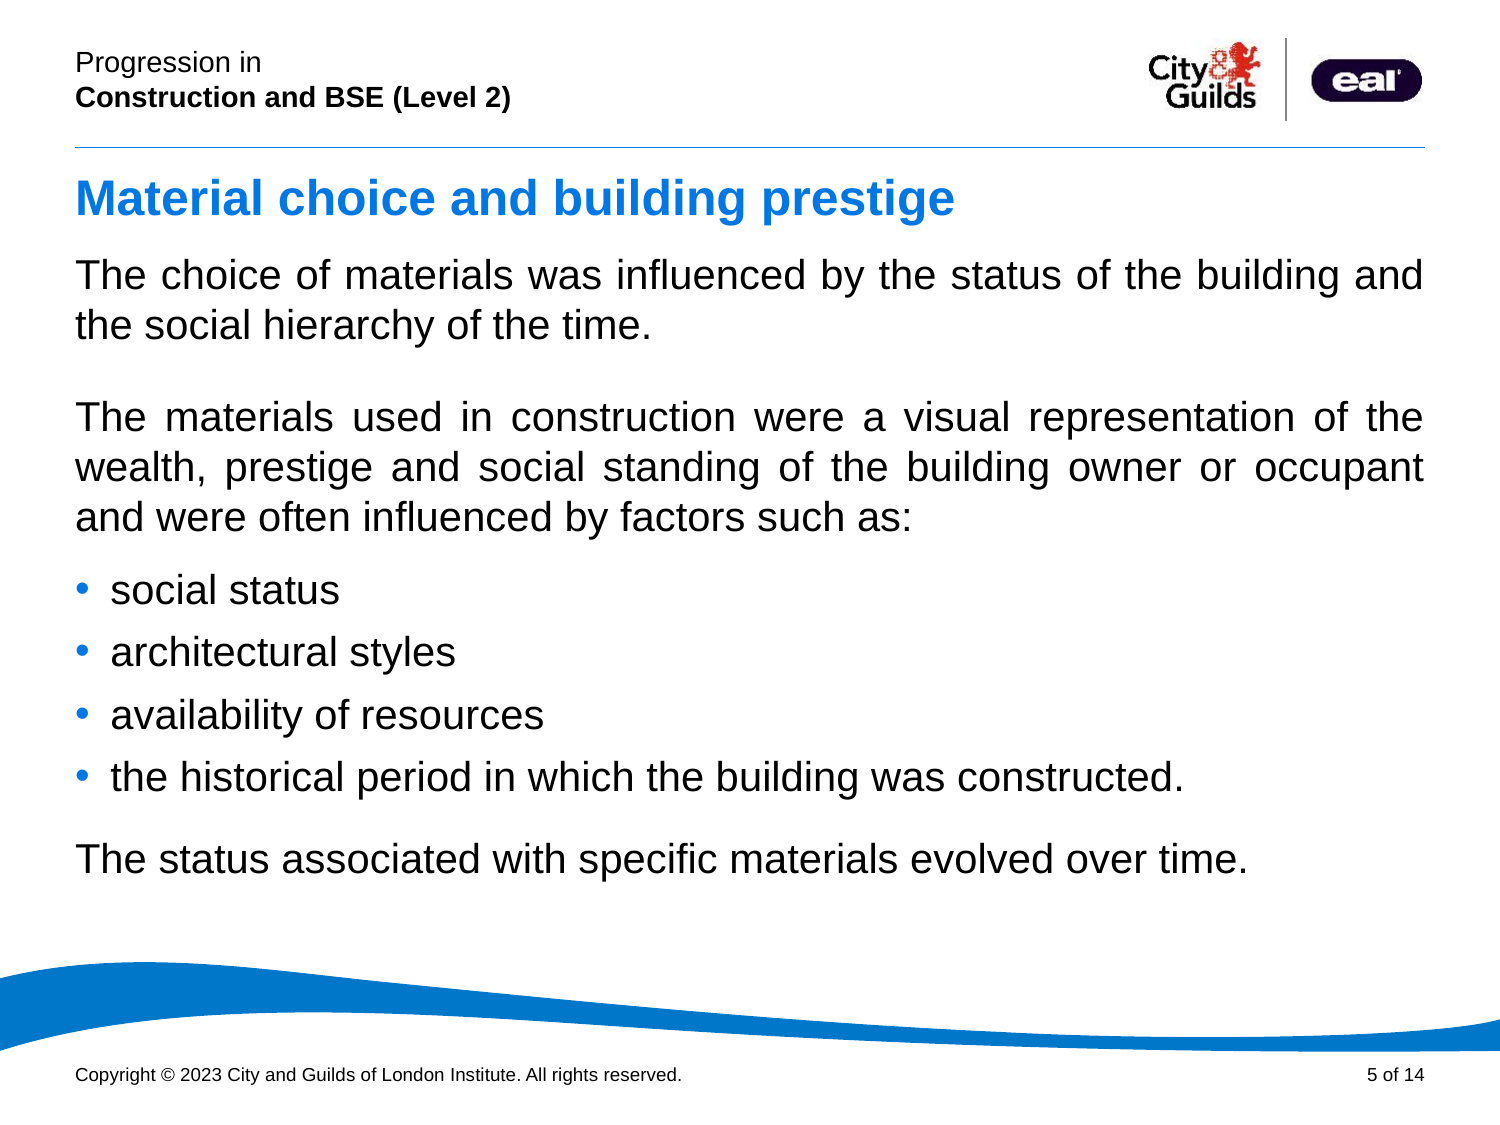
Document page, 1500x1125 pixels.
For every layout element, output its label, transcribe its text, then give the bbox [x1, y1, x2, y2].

title Material choice and building prestige [74, 165, 1426, 229]
list The choice of materials was influenced by the status of the building and the social hierarchy of the time. The materials used in construction were a visual representation of the wealth, prestige and social standing of the building owner or occupant and were often influenced by factors such as: social status architectural styles availability of resources the historical period in which the building was constructed. The status associated with specific materials evolved over time. [74, 247, 1426, 946]
picture [1149, 38, 1422, 121]
